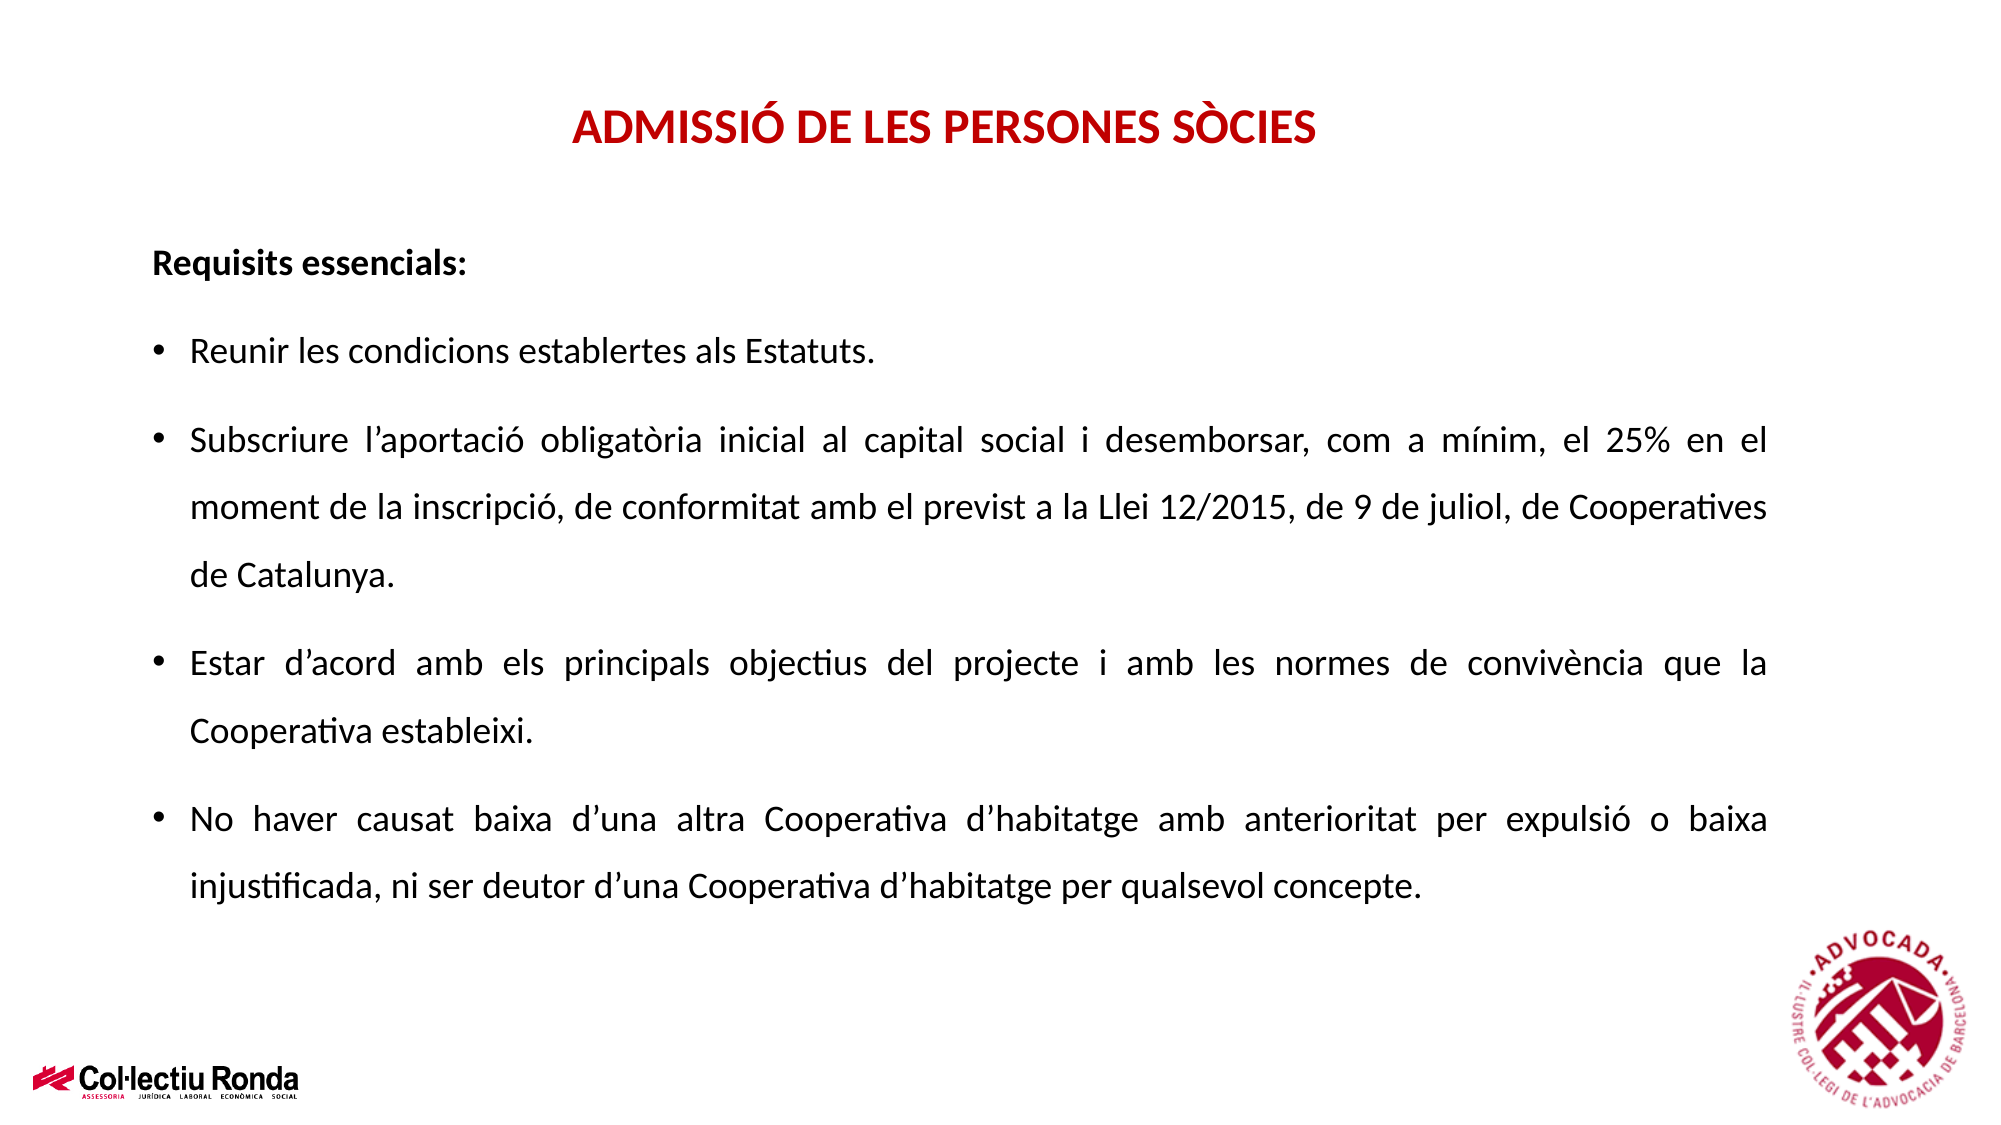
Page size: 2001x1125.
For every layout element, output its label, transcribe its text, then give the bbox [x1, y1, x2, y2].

picture [33, 1065, 299, 1099]
picture [1763, 917, 2000, 1114]
title ADMISSIÓ DE LES PERSONES SÒCIES [137, 59, 1753, 195]
list Requisits essencials: Reunir les condicions establertes als Estatuts. Subscriure l’aportació obligatòria inicial al capital social i desemborsar, com a mínim, el 25% en el moment de la inscripció, de conformitat amb el previst a la Llei 12/2015, de 9 de juliol, de Cooperatives de Catalunya. Estar d’acord amb els principals objectius del projecte i amb les normes de convivència que la Cooperativa estableixi. No haver causat baixa d’una altra Cooperativa d’habitatge amb anterioritat per expulsió o baixa injustificada, ni ser deutor d’una Cooperativa d’habitatge per qualsevol concepte. [137, 208, 1785, 1014]
